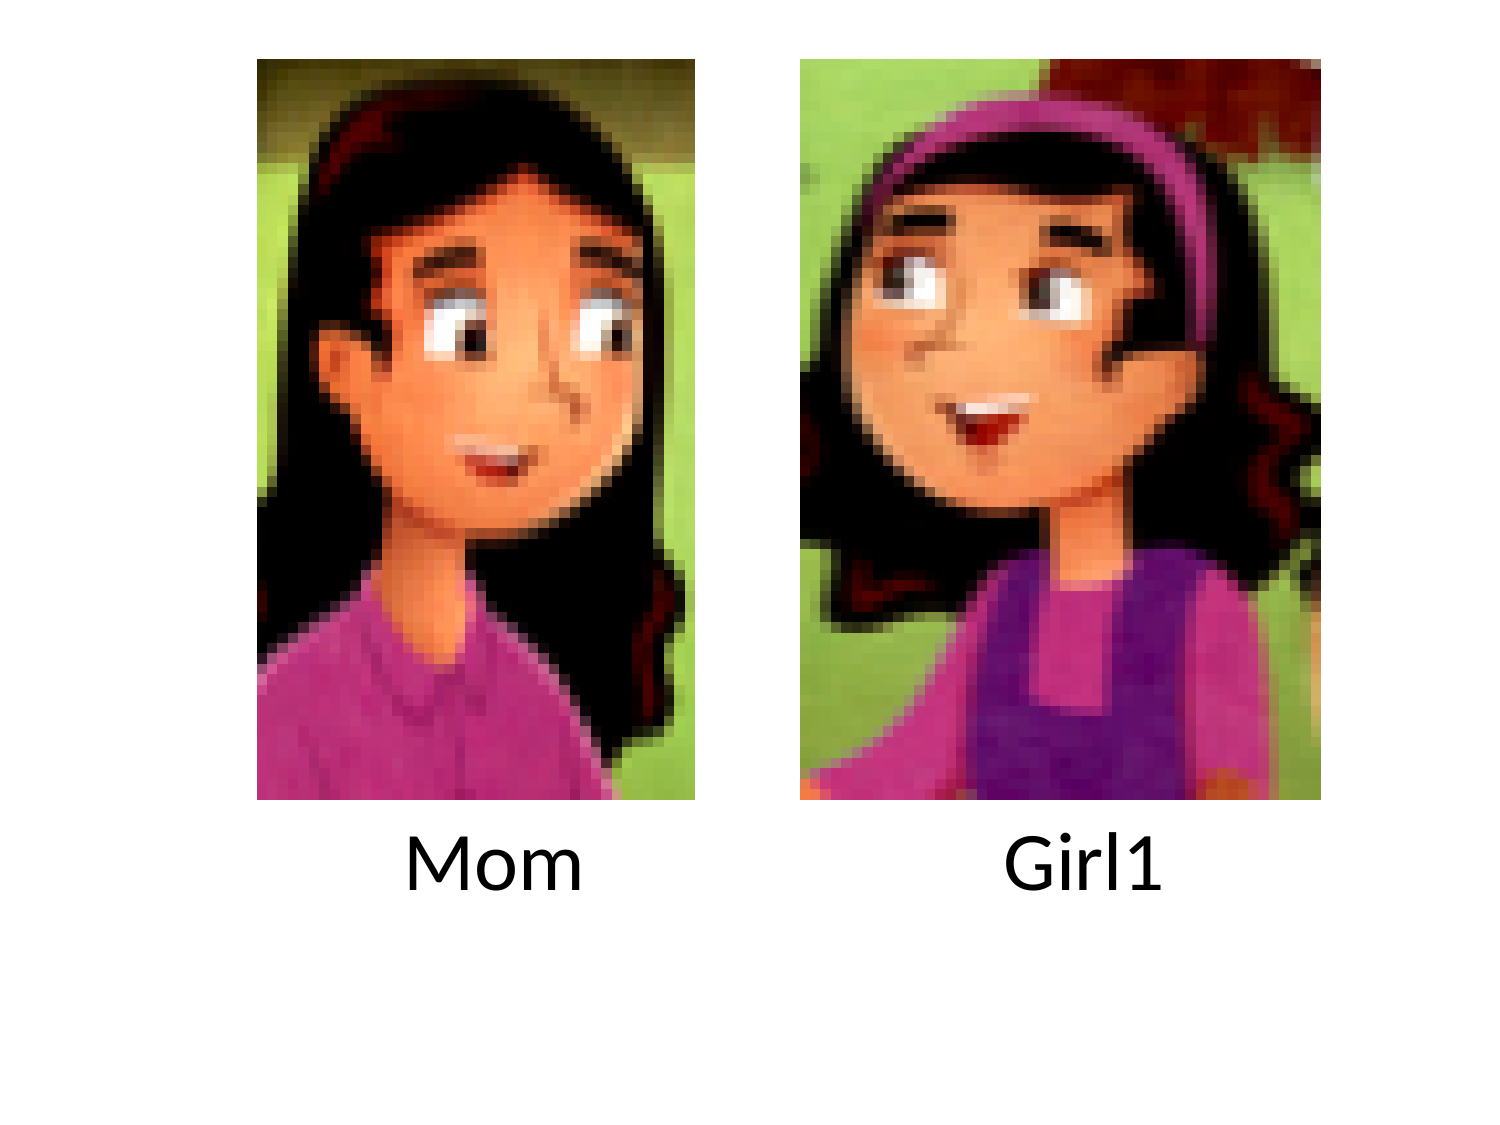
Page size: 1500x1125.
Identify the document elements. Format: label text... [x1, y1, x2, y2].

text_box Girl1 [988, 810, 1181, 915]
picture [257, 49, 706, 801]
text_box Mom [388, 810, 601, 915]
picture [799, 49, 1332, 801]
